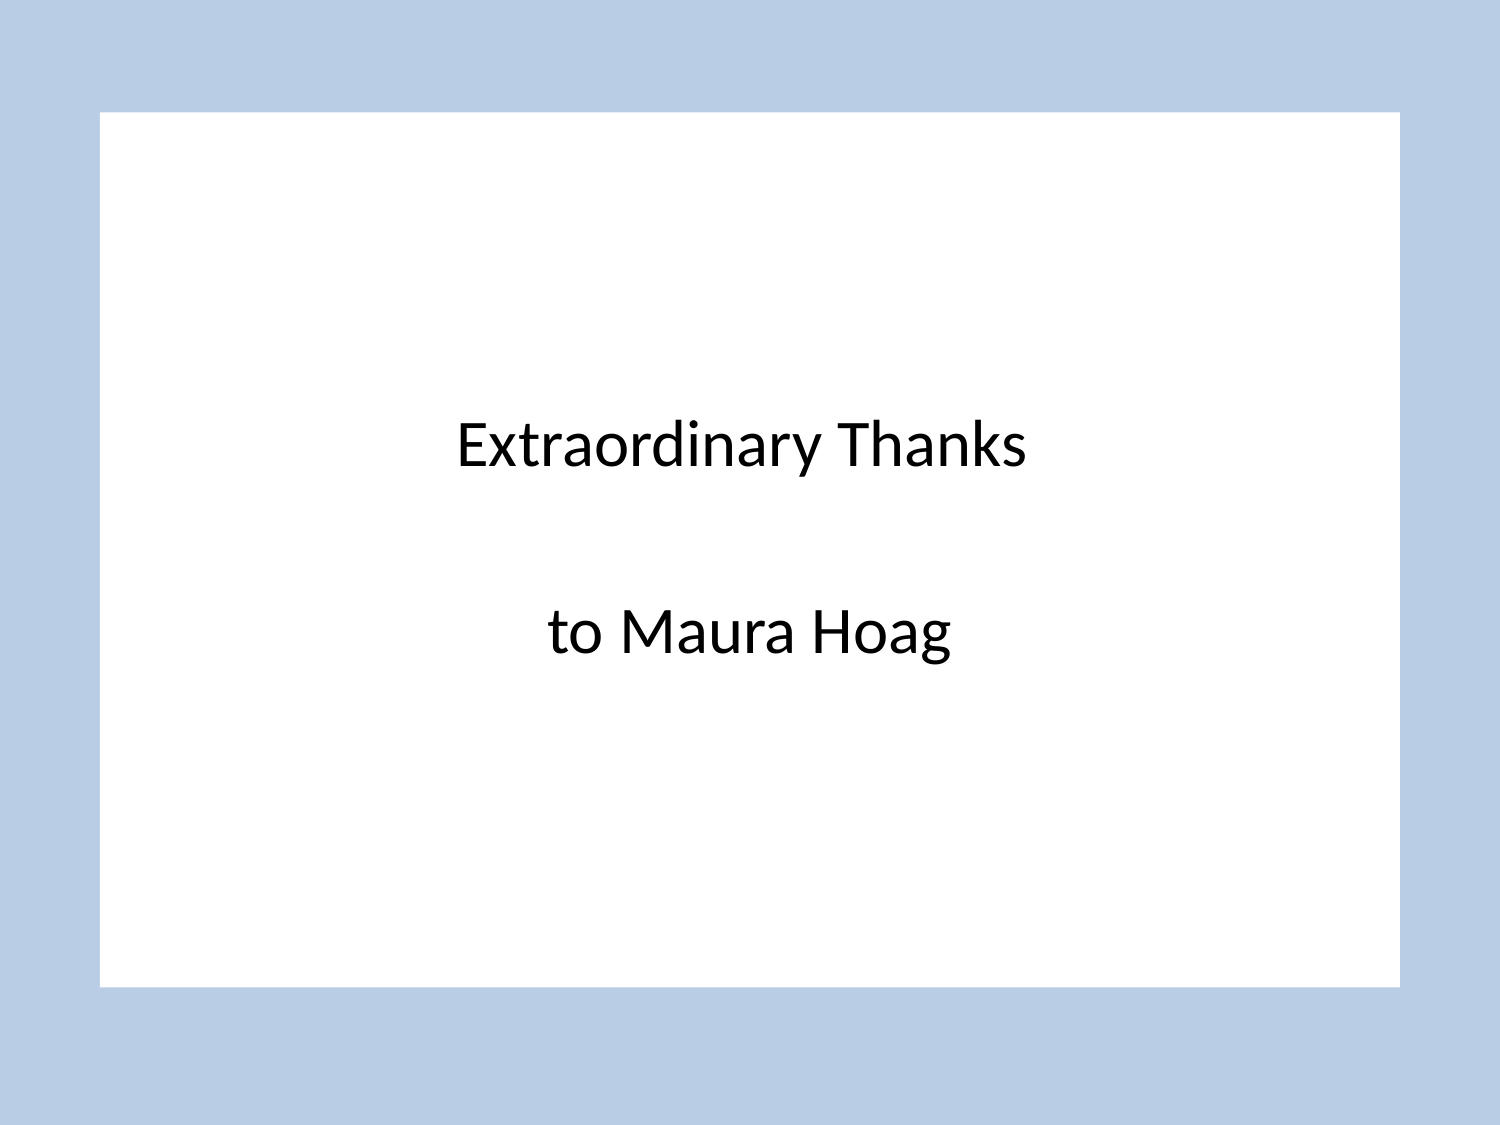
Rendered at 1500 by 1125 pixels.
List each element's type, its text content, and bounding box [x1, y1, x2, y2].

subtitle Extraordinary Thanks to Maura Hoag [99, 112, 1400, 988]
